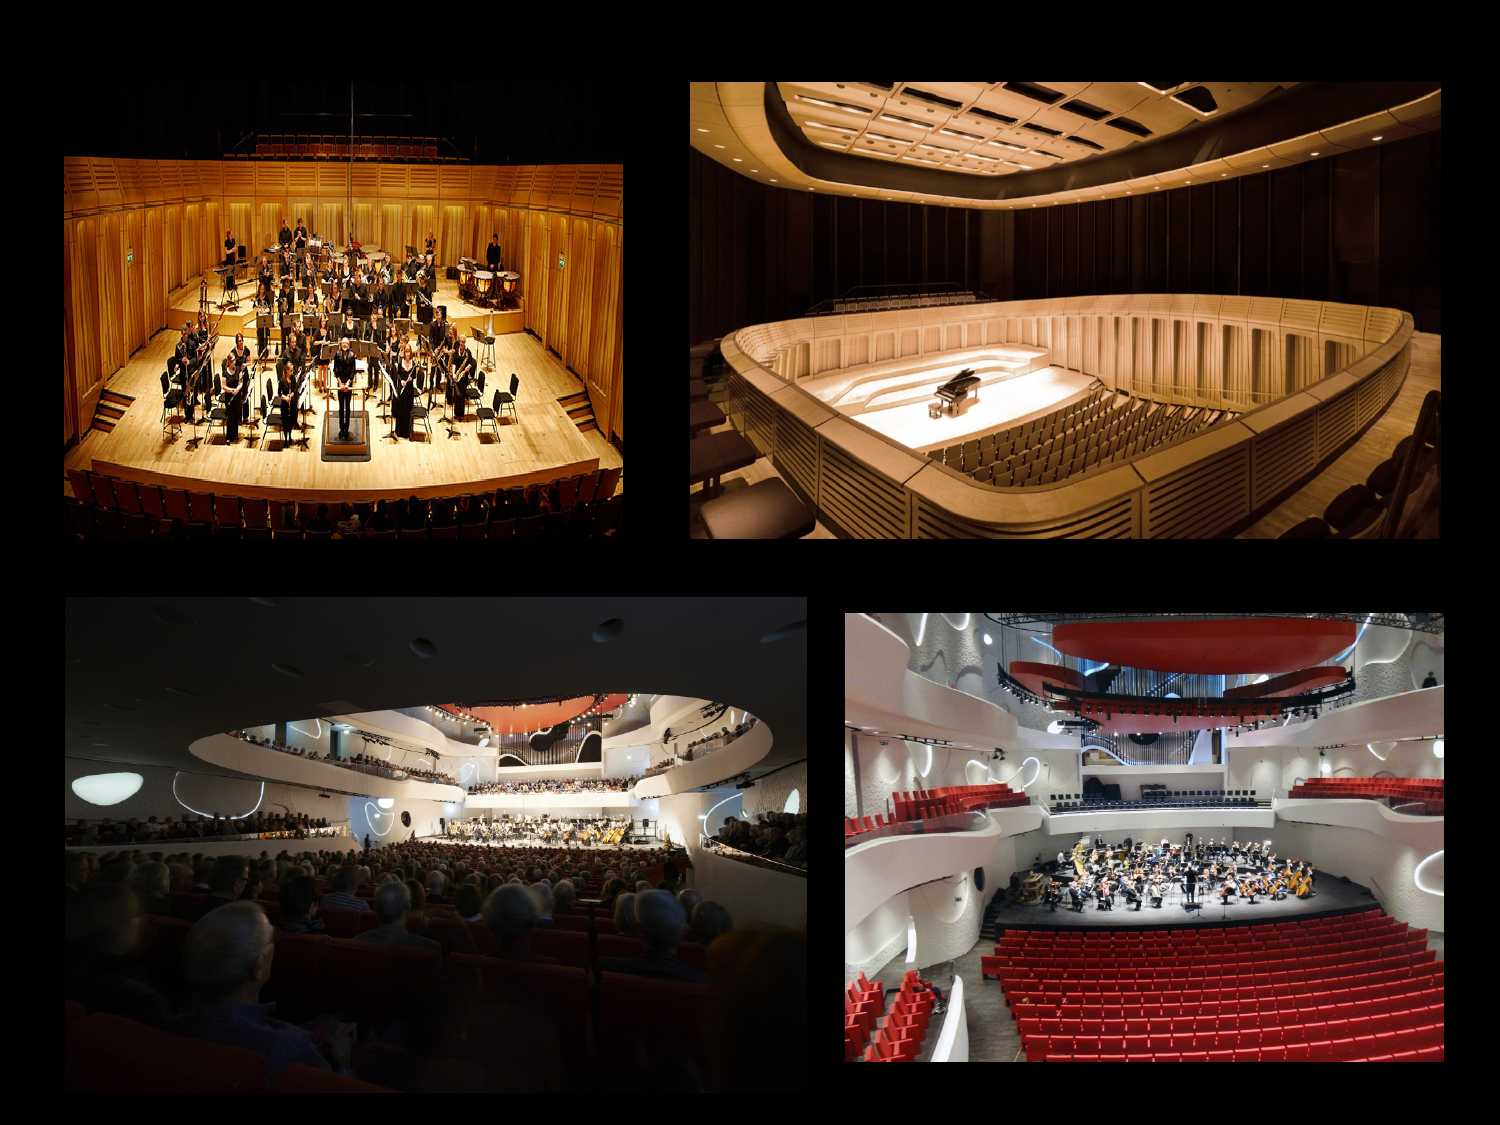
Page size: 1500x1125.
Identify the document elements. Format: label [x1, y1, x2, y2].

picture [845, 613, 1444, 1062]
picture [64, 82, 623, 540]
picture [690, 82, 1441, 540]
picture [64, 597, 807, 1093]
